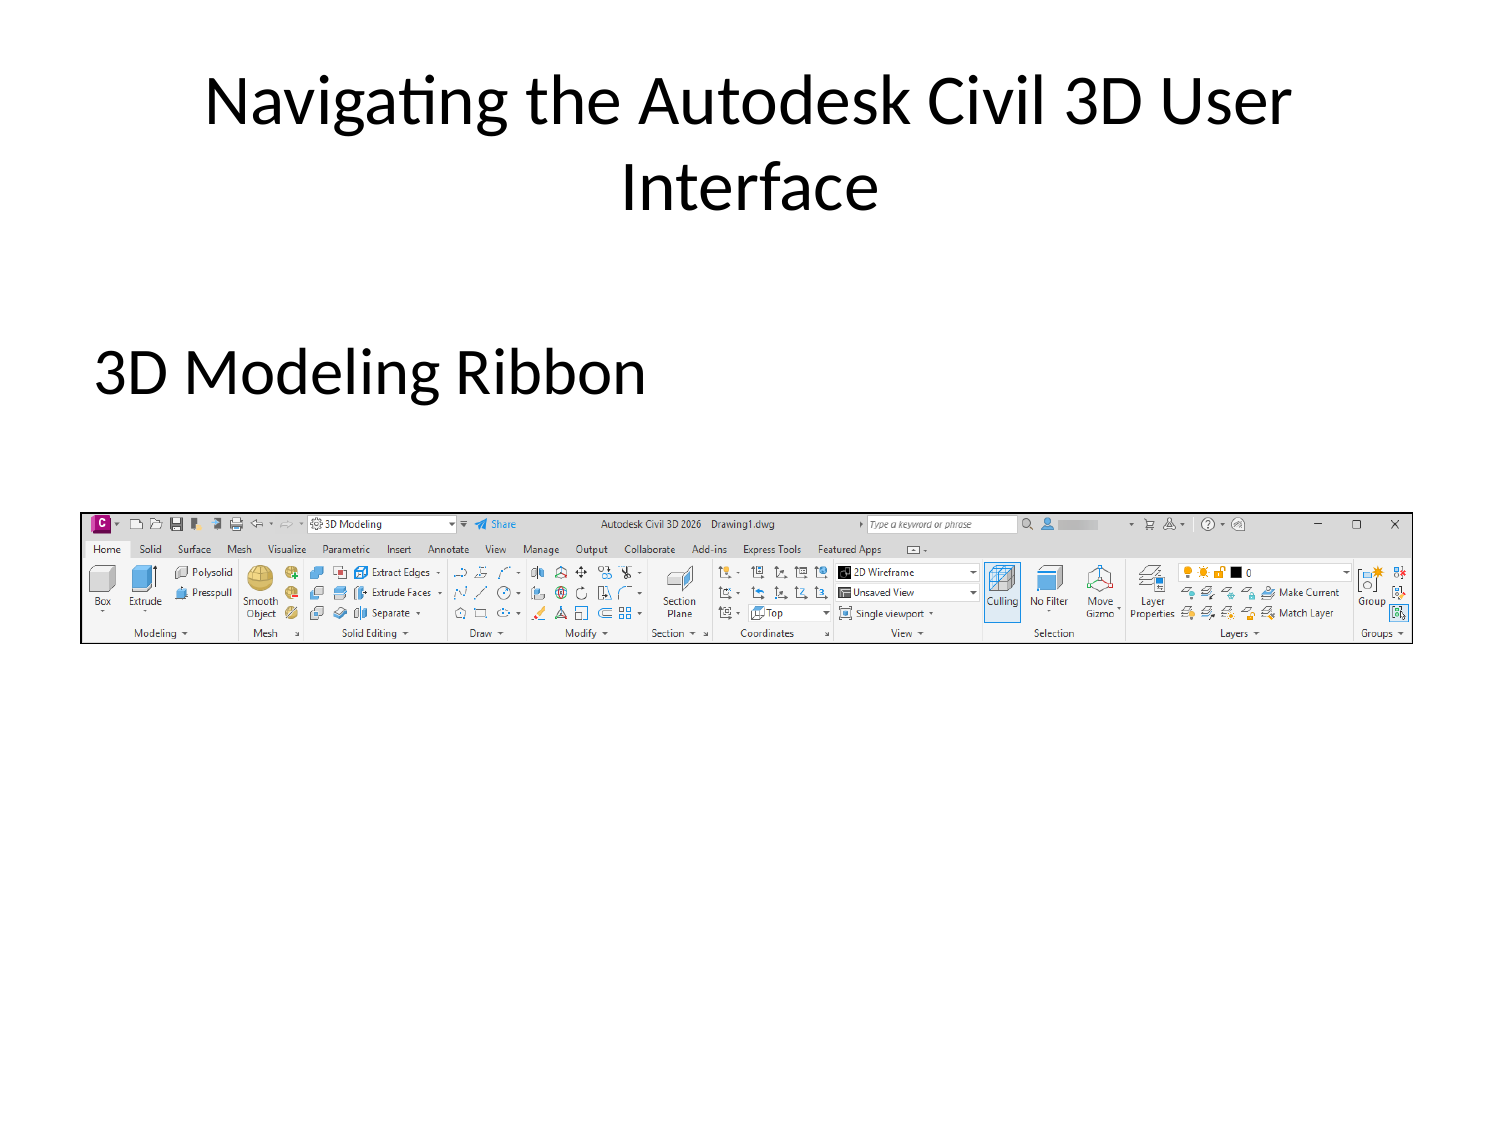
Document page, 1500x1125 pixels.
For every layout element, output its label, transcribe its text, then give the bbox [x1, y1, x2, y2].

list 3D Modeling Ribbon [78, 320, 863, 438]
picture [80, 512, 1413, 644]
title Navigating the Autodesk Civil 3D User Interface [75, 45, 1425, 233]
